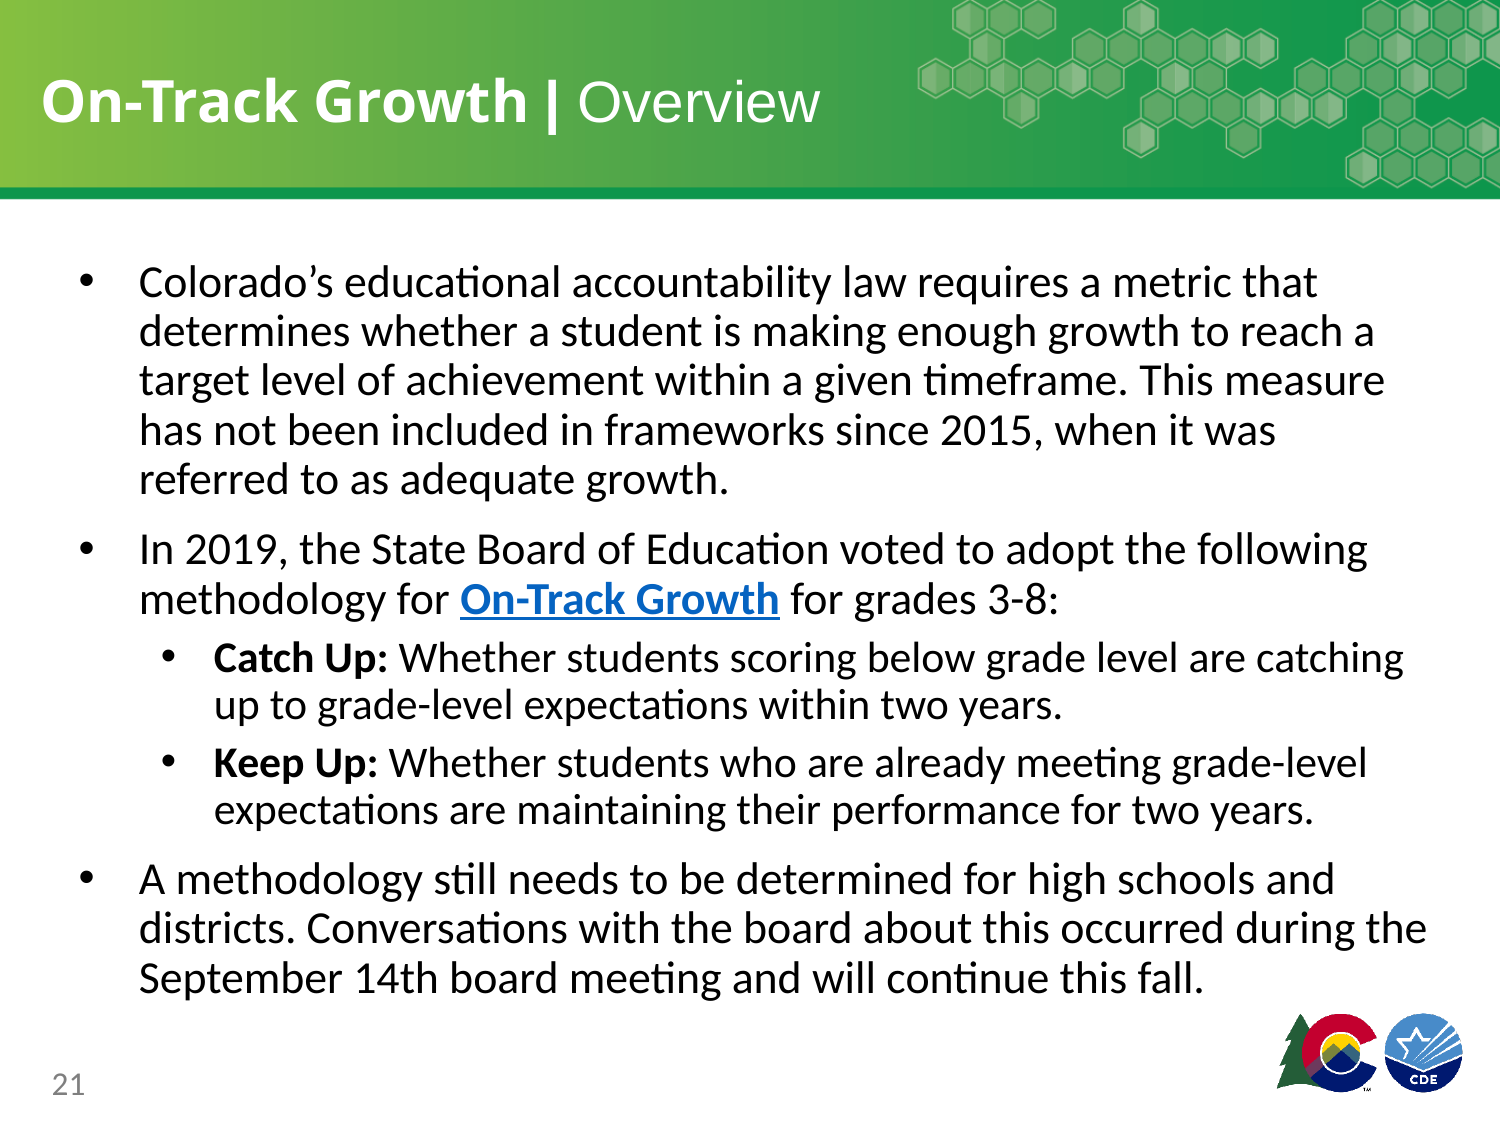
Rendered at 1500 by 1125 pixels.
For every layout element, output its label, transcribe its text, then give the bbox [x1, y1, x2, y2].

picture [0, 0, 1500, 200]
picture [1275, 1012, 1463, 1093]
list Colorado’s educational accountability law requires a metric that determines whether a student is making enough growth to reach a target level of achievement within a given timeframe. This measure has not been included in frameworks since 2015, when it was referred to as adequate growth. In 2019, the State Board of Education voted to adopt the following methodology for On-Track Growth for grades 3-8: Catch Up: Whether students scoring below grade level are catching up to grade-level expectations within two years. Keep Up: Whether students who are already meeting grade-level expectations are maintaining their performance for two years. A methodology still needs to be determined for high schools and districts. Conversations with the board about this occurred during the September 14th board meeting and will continue this fall. [48, 249, 1444, 1043]
slide_number 21 [36, 1054, 375, 1115]
title On-Track Growth | Overview [40, 41, 1368, 166]
